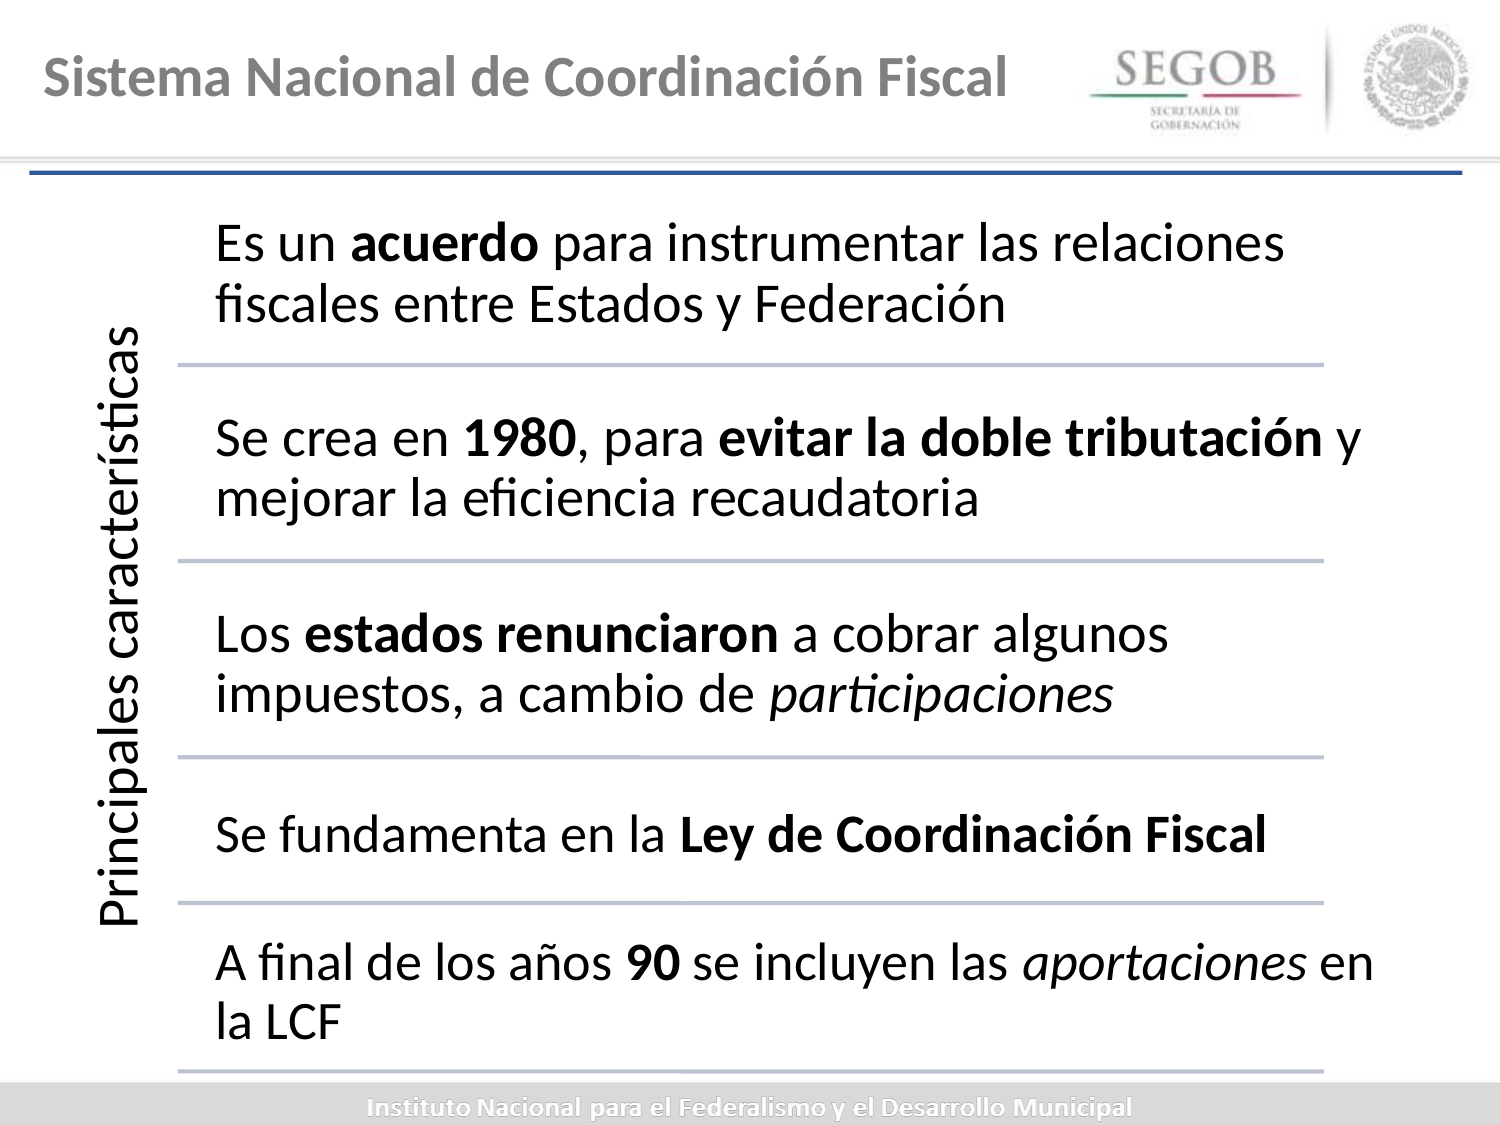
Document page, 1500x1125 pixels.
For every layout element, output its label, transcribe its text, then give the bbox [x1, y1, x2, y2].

text_box Sistema Nacional de Coordinación Fiscal [28, 43, 1081, 115]
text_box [29, 172, 1463, 1083]
picture [0, 0, 1500, 1125]
